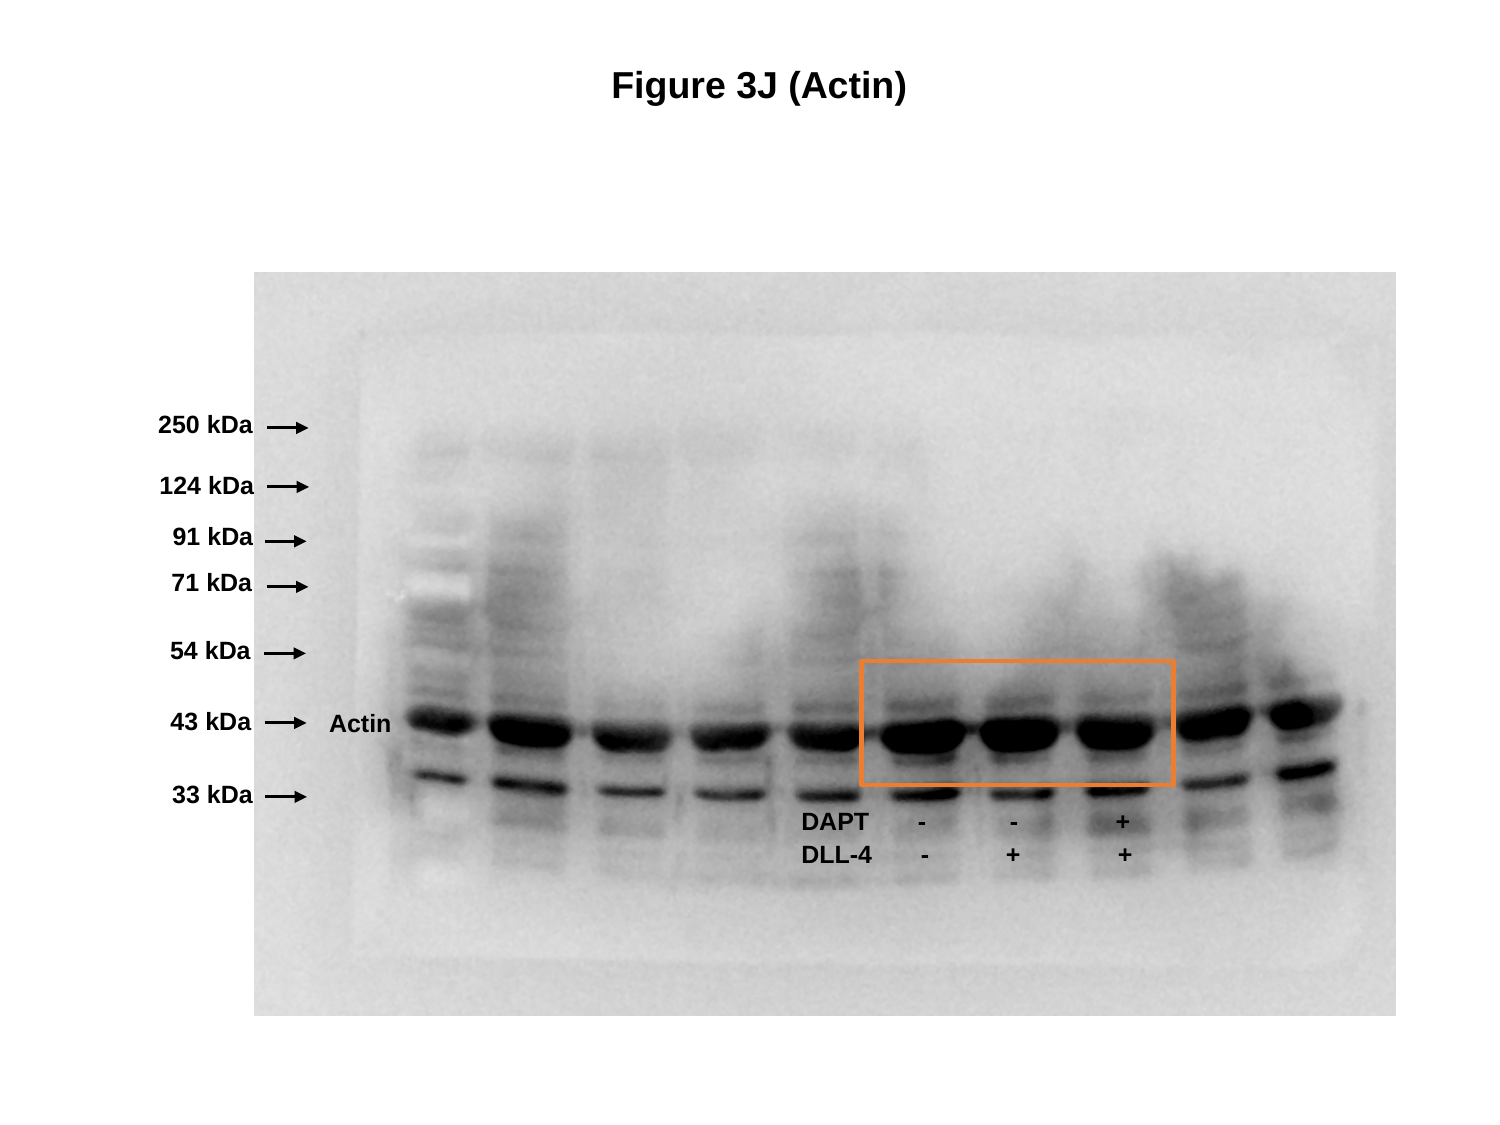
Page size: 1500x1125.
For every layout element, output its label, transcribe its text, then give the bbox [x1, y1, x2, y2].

text_box 91 kDa [157, 513, 254, 558]
text_box 124 kDa [144, 461, 254, 507]
text_box 71 kDa [156, 558, 254, 604]
text_box Figure 3J (Actin) [596, 54, 996, 114]
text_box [786, 797, 1217, 877]
text_box 250 kDa [143, 401, 254, 446]
text_box 43 kDa [155, 697, 254, 743]
text_box 33 kDa [157, 771, 254, 817]
text_box 54 kDa [155, 627, 254, 672]
picture [254, 272, 1396, 1016]
